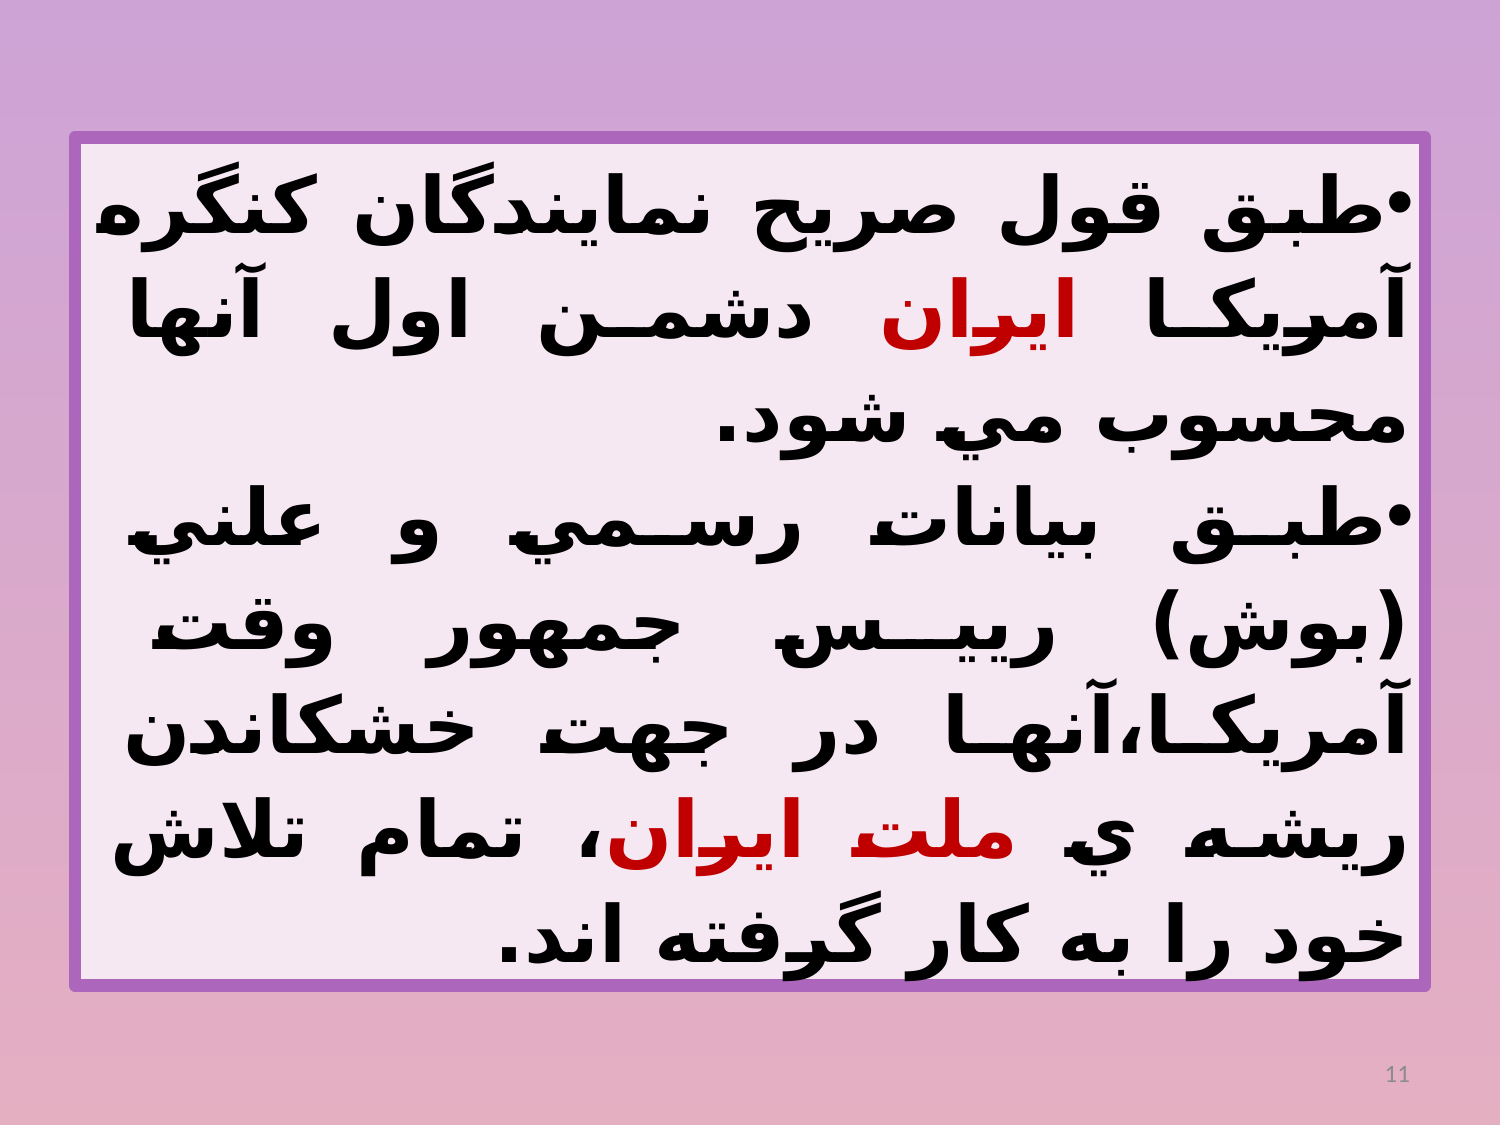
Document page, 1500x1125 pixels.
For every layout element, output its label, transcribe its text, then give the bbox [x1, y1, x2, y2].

slide_number 11 [1074, 1042, 1425, 1103]
list طبق قول صريح نمايندگان کنگره آمريکا ايران دشمن اول آنها محسوب مي شود. طبق بيانات رسمي و علني (بوش) رييس جمهور وقت آمريکا،آنها در جهت خشکاندن ريشه ي ملت ايران، تمام تلاش خود را به کار گرفته اند. [73, 135, 1427, 987]
